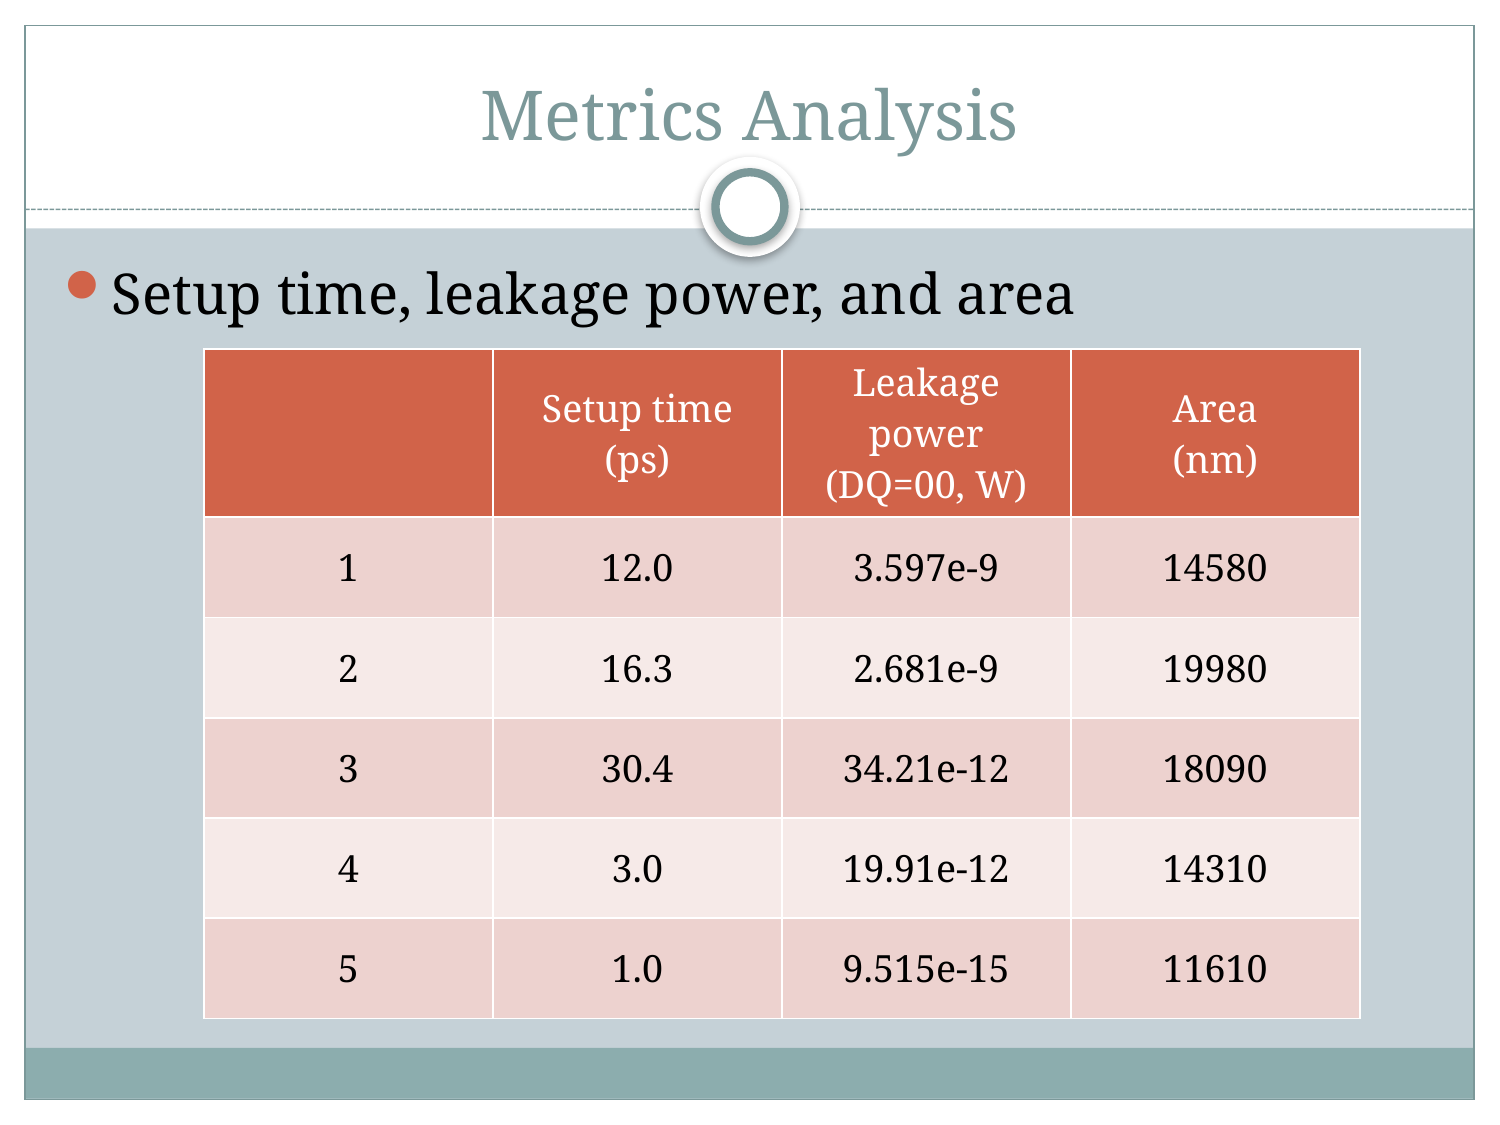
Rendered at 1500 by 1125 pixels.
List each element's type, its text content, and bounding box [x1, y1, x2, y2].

table_cell 14310 [1072, 819, 1359, 917]
table_cell 34.21e-12 [783, 719, 1070, 817]
table_cell 16.3 [494, 618, 781, 717]
title Metrics Analysis [49, 37, 1450, 162]
table_cell 2 [205, 618, 492, 717]
table_cell 9.515e-15 [783, 919, 1070, 1018]
table_cell 14580 [1072, 518, 1359, 617]
table_cell 1.0 [494, 919, 781, 1018]
table_header Area (nm) [1072, 350, 1359, 516]
table_cell 5 [205, 919, 492, 1018]
list Setup time, leakage power, and area [49, 250, 1445, 1001]
table_cell 4 [205, 819, 492, 917]
table_cell 18090 [1072, 719, 1359, 817]
table_header [205, 350, 492, 516]
table_cell 3.0 [494, 819, 781, 917]
table_header Leakage power (DQ=00, W) [783, 350, 1070, 516]
table_header Setup time (ps) [494, 350, 781, 516]
table_cell 12.0 [494, 518, 781, 617]
table_cell 2.681e-9 [783, 618, 1070, 717]
table_cell 30.4 [494, 719, 781, 817]
table_cell 3.597e-9 [783, 518, 1070, 617]
table_cell 11610 [1072, 919, 1359, 1018]
table_cell 19.91e-12 [783, 819, 1070, 917]
table_cell 3 [205, 719, 492, 817]
table_cell 19980 [1072, 618, 1359, 717]
table_cell 1 [205, 518, 492, 617]
